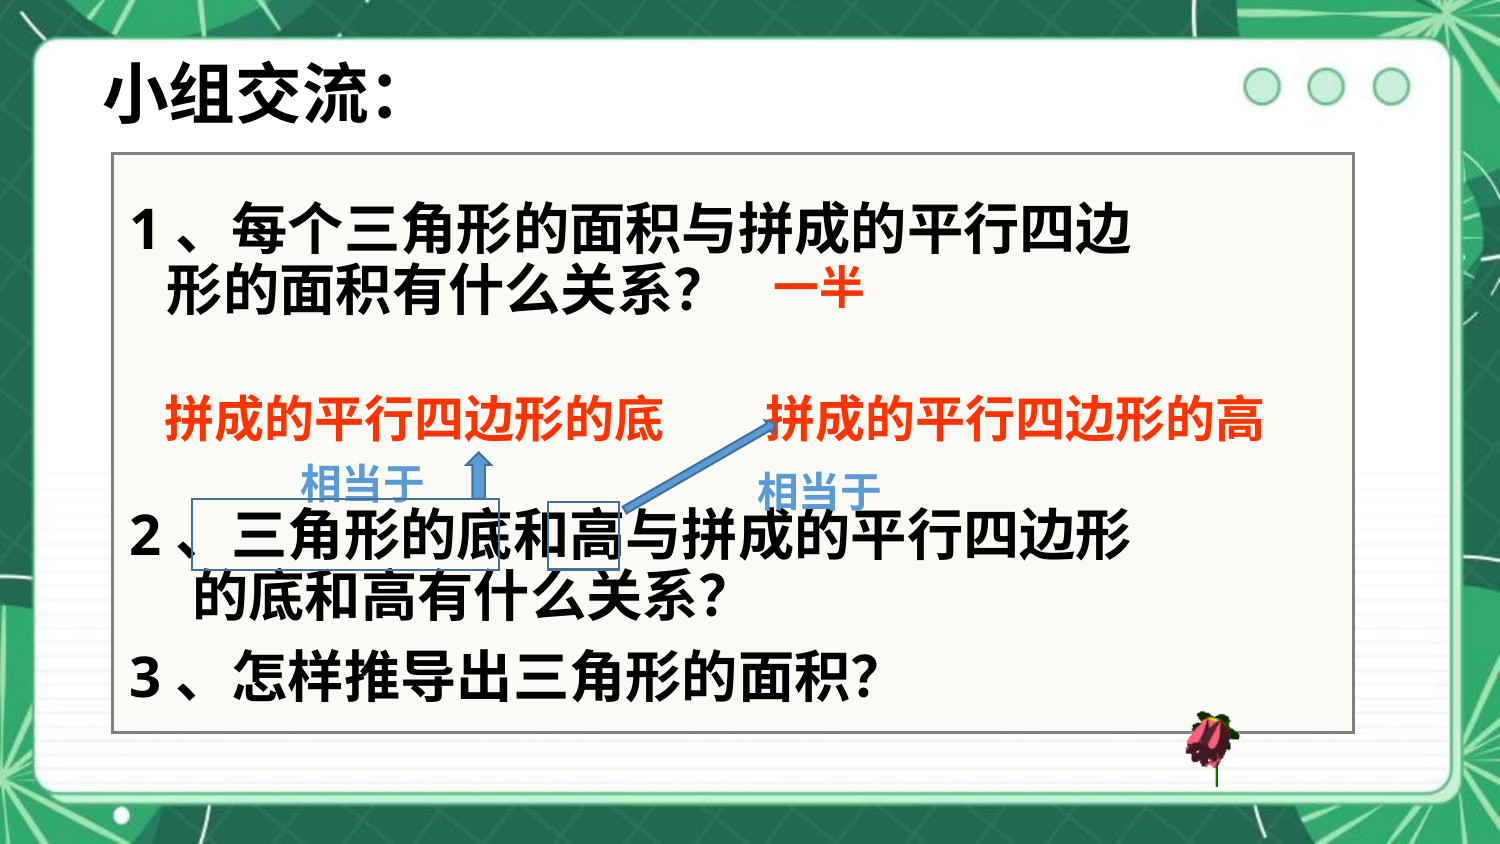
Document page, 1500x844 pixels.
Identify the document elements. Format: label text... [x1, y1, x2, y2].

text_box 相当于 [742, 442, 898, 523]
text_box [463, 450, 494, 498]
text_box 相当于 [285, 435, 441, 498]
text_box 拼成的平行四边形的底 [150, 362, 682, 449]
text_box [621, 418, 777, 515]
title 小组交流： [87, 39, 1046, 154]
text_box [191, 498, 500, 571]
text_box [112, 153, 1354, 734]
text_box [547, 501, 620, 571]
picture [0, 0, 1500, 844]
text_box 一半 [758, 235, 906, 310]
text_box 拼成的平行四边形的高 [751, 362, 1281, 456]
list 1、每个三角形的面积与拼成的平行四边形的面积有什么关系？ 2、三角形的底和高与拼成的平行四边形 的底和高有什么关系？ 3、怎样推导出三角形的面积？ [114, 193, 1153, 722]
